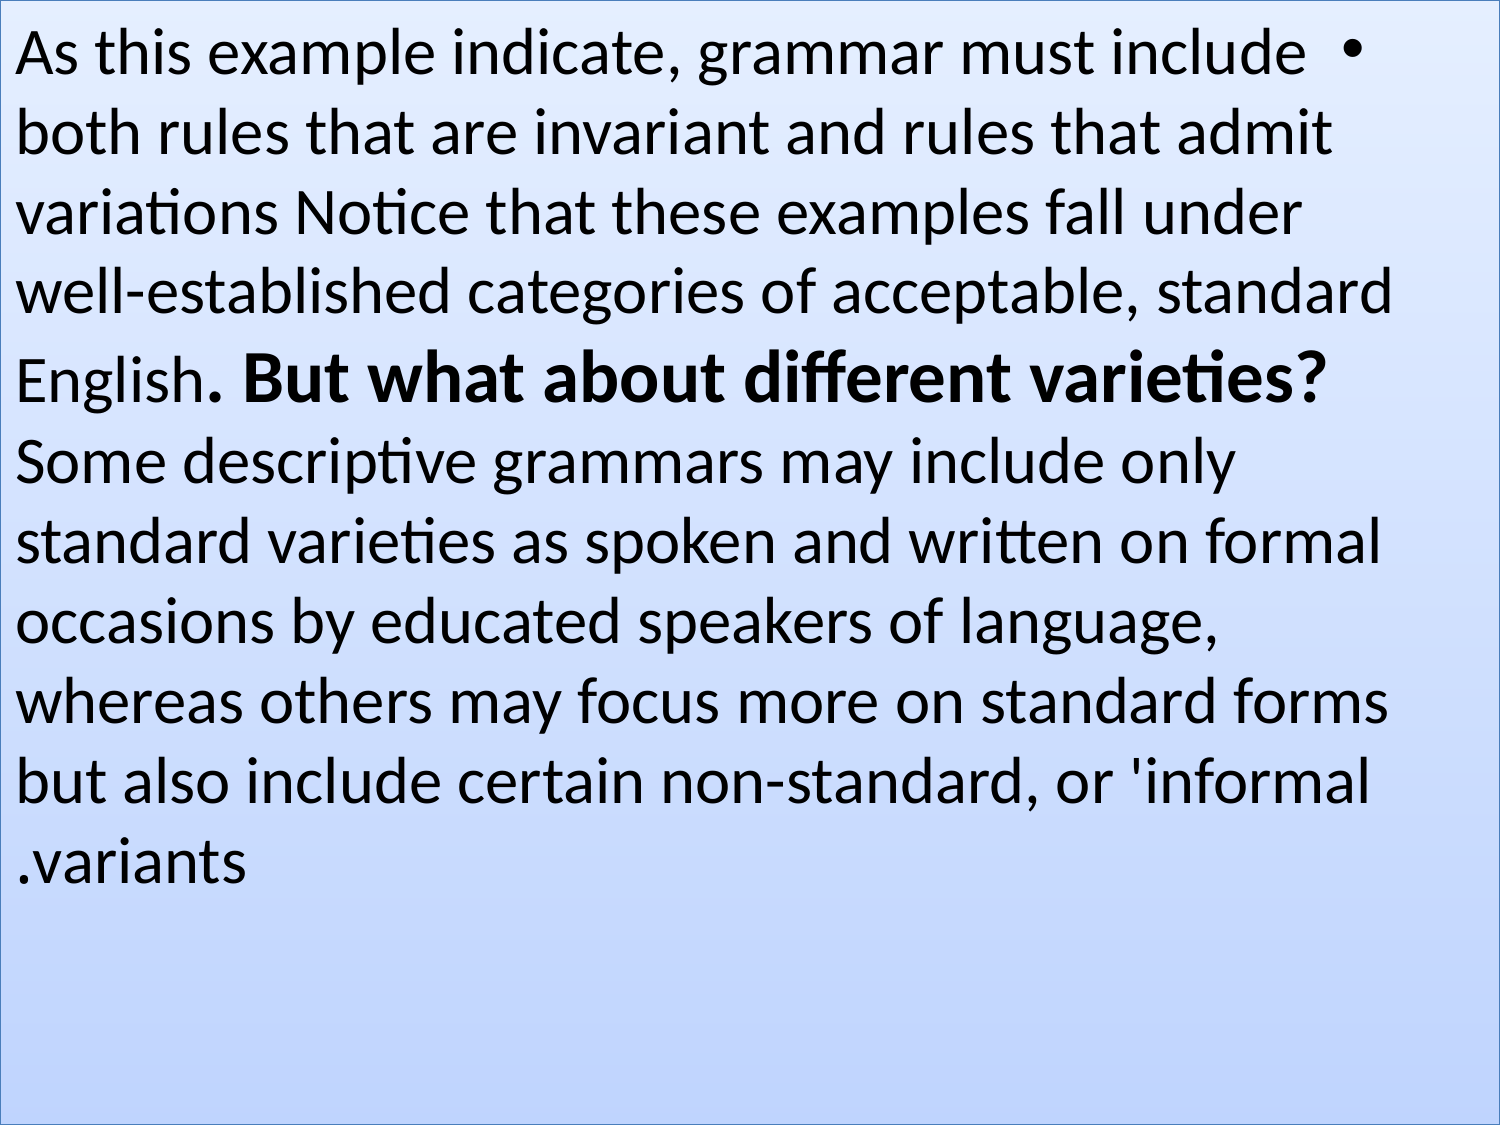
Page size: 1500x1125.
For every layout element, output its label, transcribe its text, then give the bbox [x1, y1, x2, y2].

list As this example indicate, grammar must include both rules that are invariant and rules that admit variations Notice that these examples fall under well-established categories of acceptable, standard English. But what about different varieties? Some descriptive grammars may include only standard varieties as spoken and written on formal occasions by educated speakers of language, whereas others may focus more on standard forms but also include certain non-standard, or 'informal variants. [0, 0, 1500, 1125]
